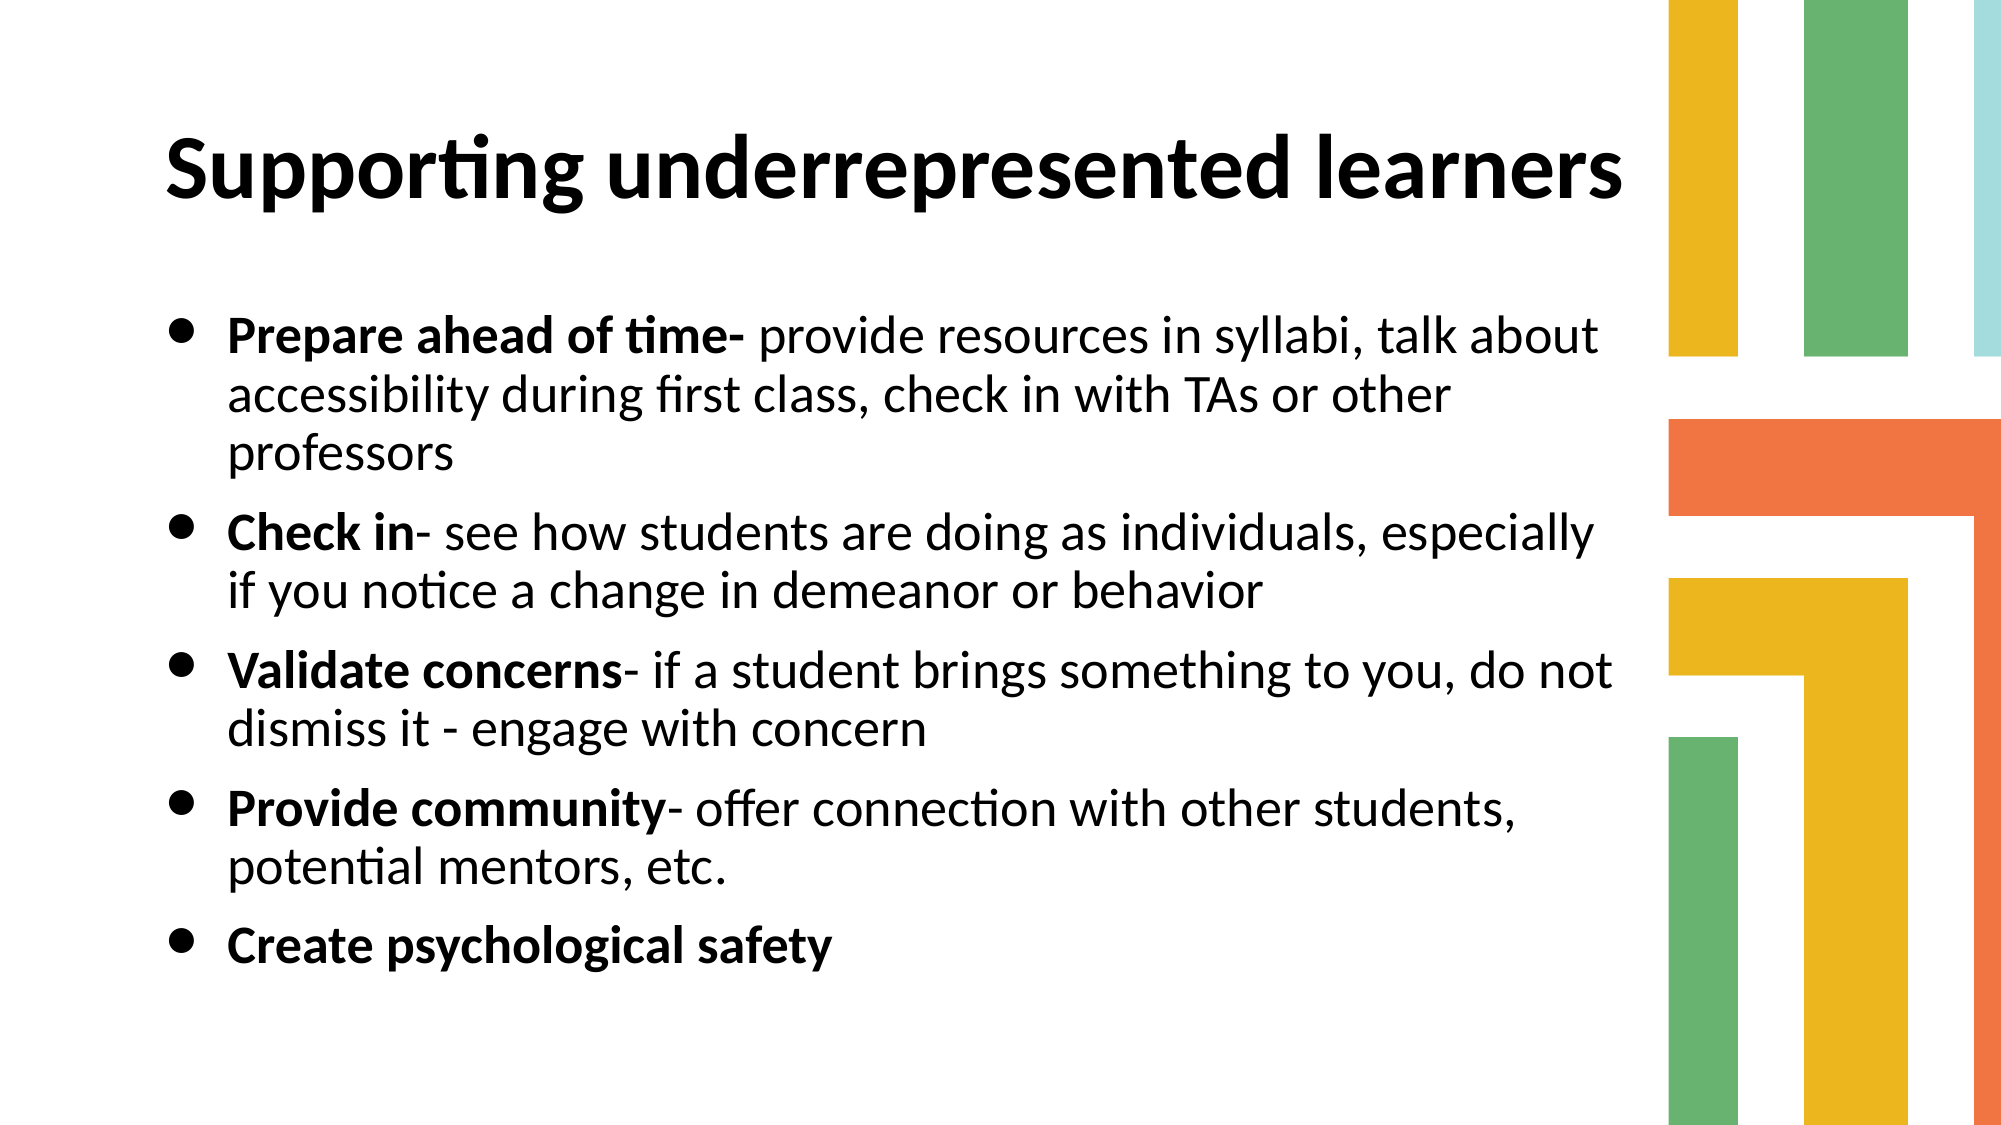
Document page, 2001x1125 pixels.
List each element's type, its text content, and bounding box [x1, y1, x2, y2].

list Prepare ahead of time- provide resources in syllabi, talk about accessibility during first class, check in with TAs or other professors Check in- see how students are doing as individuals, especially if you notice a change in demeanor or behavior Validate concerns- if a student brings something to you, do not dismiss it - engage with concern Provide community- offer connection with other students, potential mentors, etc. Create psychological safety [137, 299, 1645, 1014]
picture [1668, 0, 2001, 1125]
title Supporting underrepresented learners [75, 59, 1663, 278]
